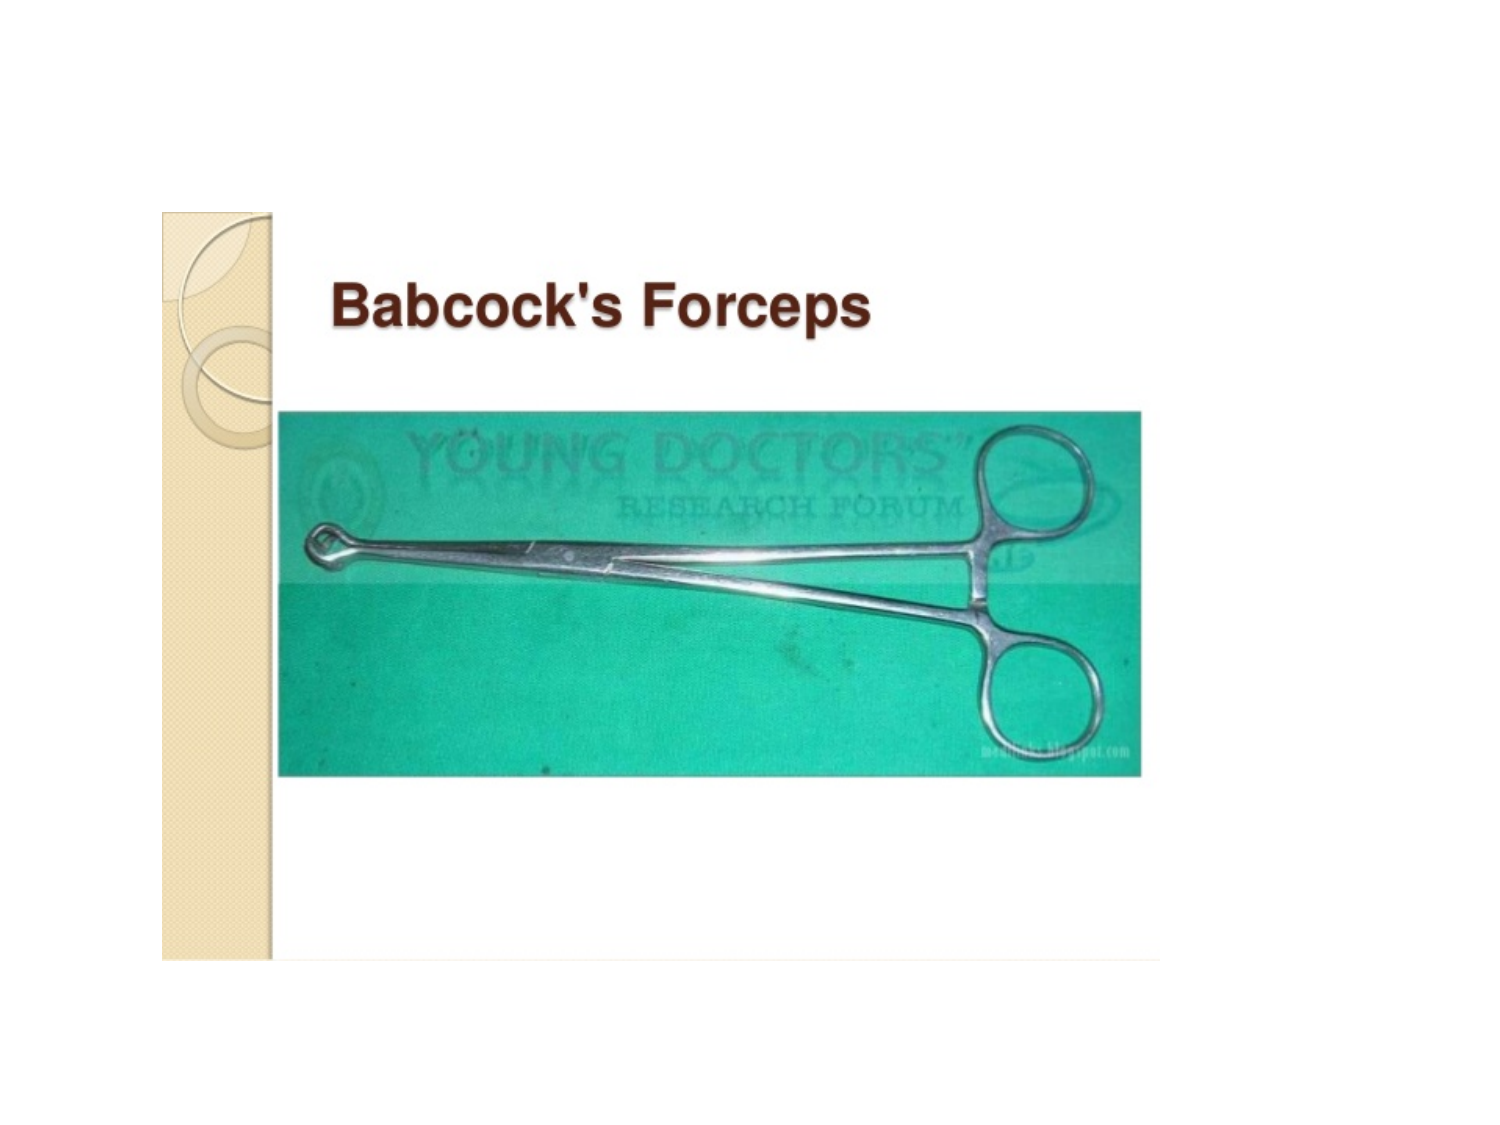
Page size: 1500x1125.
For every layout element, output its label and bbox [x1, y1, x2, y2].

picture [162, 212, 1160, 962]
